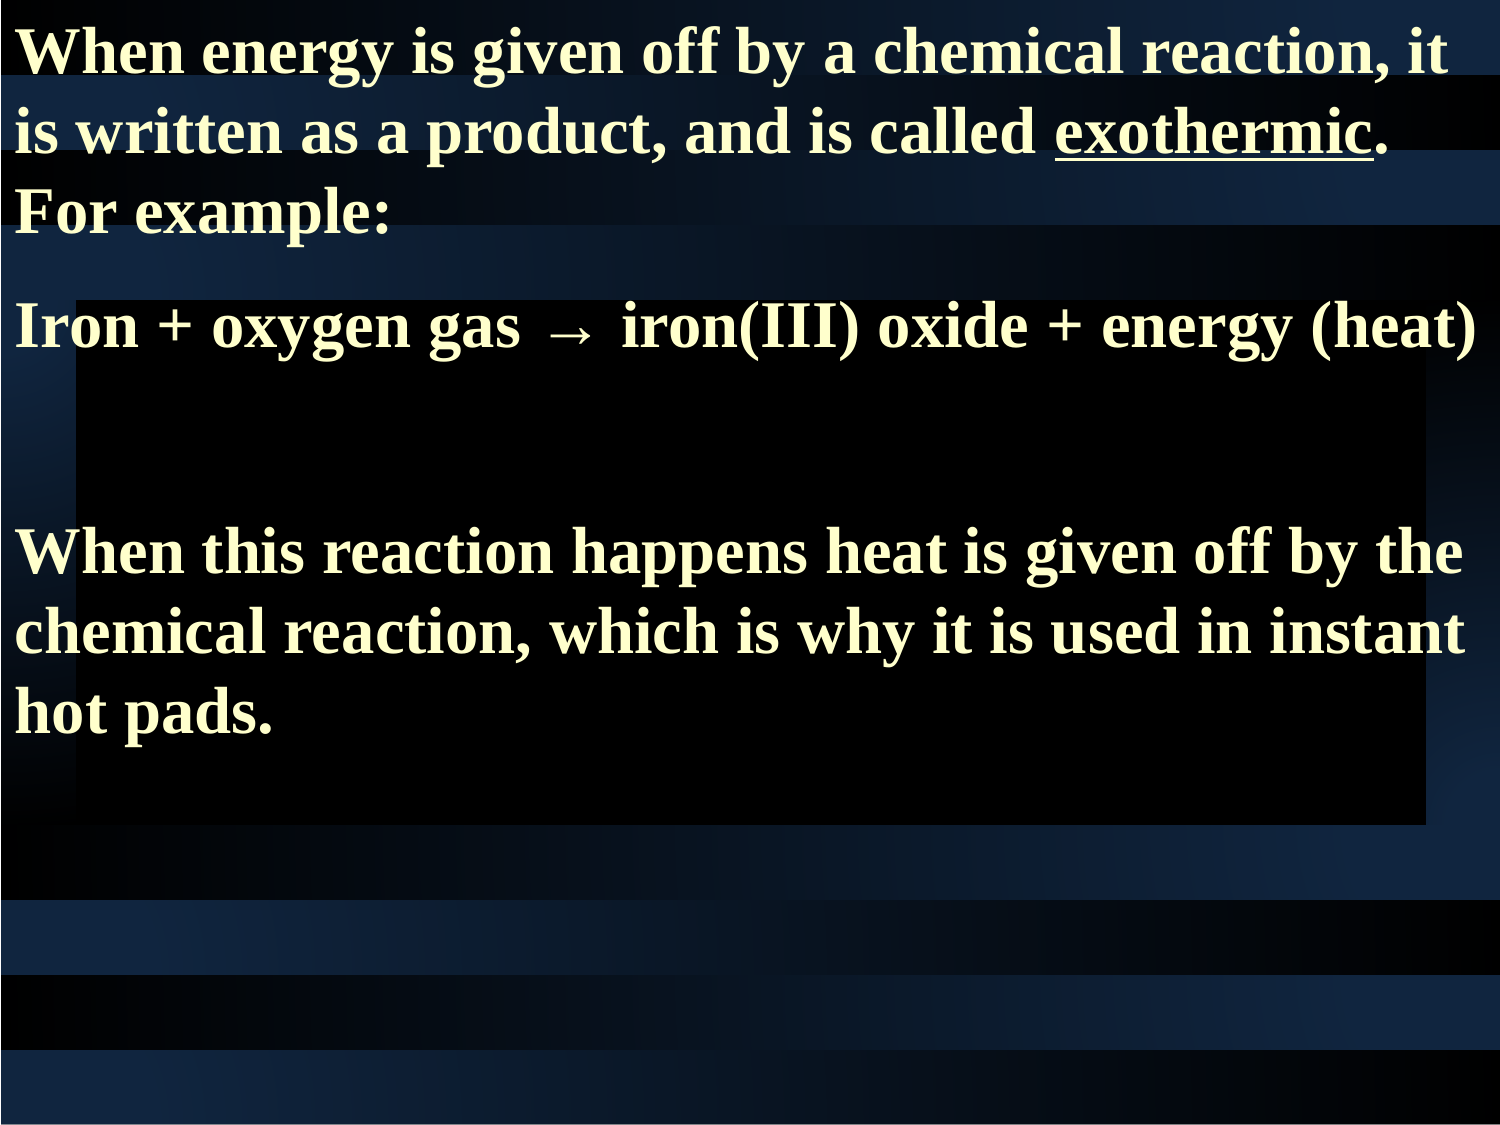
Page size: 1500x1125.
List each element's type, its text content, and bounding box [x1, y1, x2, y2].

text_box When energy is given off by a chemical reaction, it is written as a product, and is called exothermic. For example: Iron + oxygen gas → iron(III) oxide + energy (heat) When this reaction happens heat is given off by the chemical reaction, which is why it is used in instant hot pads. [0, 0, 1500, 755]
picture [0, 755, 1500, 1125]
